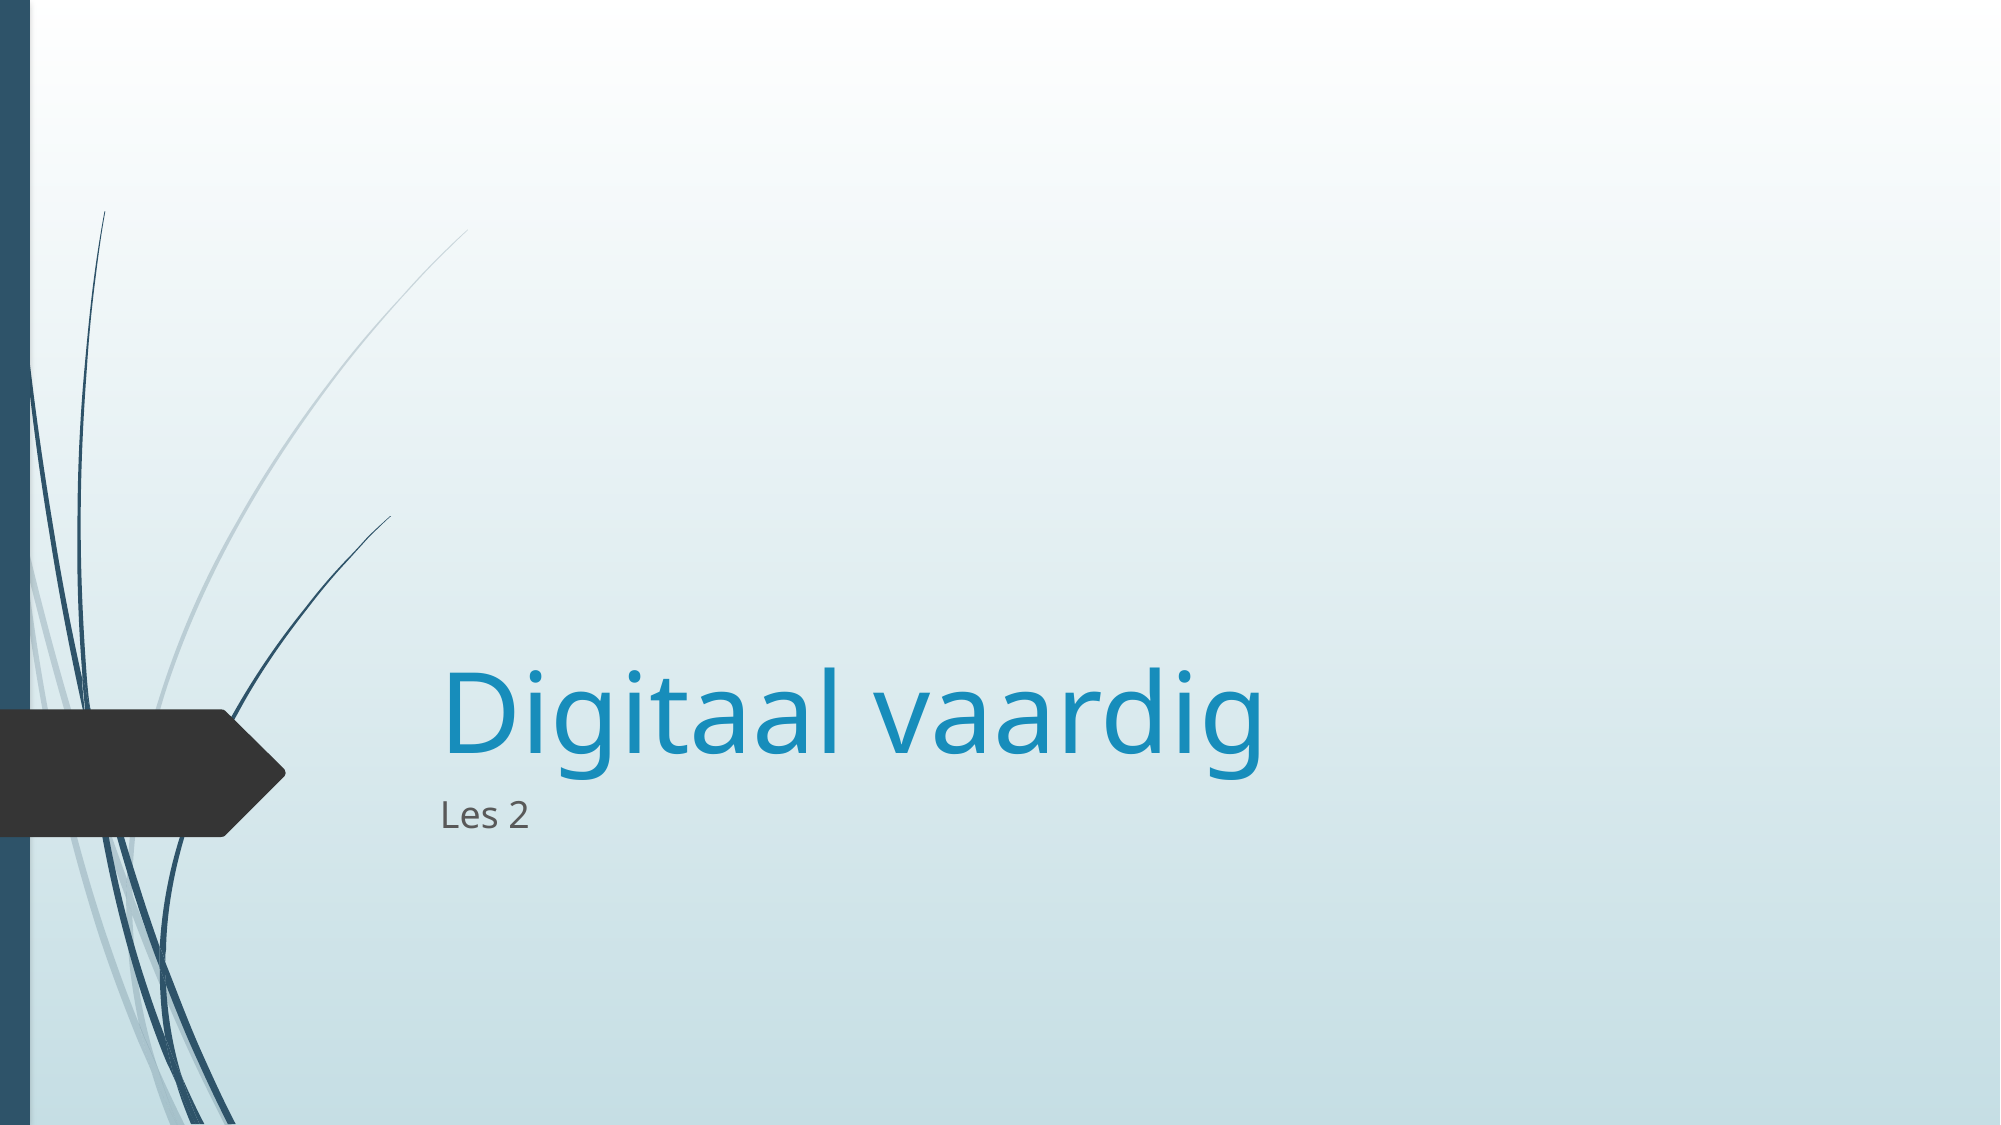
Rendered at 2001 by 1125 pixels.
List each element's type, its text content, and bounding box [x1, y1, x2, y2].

subtitle Les 2 [424, 783, 1888, 969]
title Digitaal vaardig [424, 412, 1888, 783]
